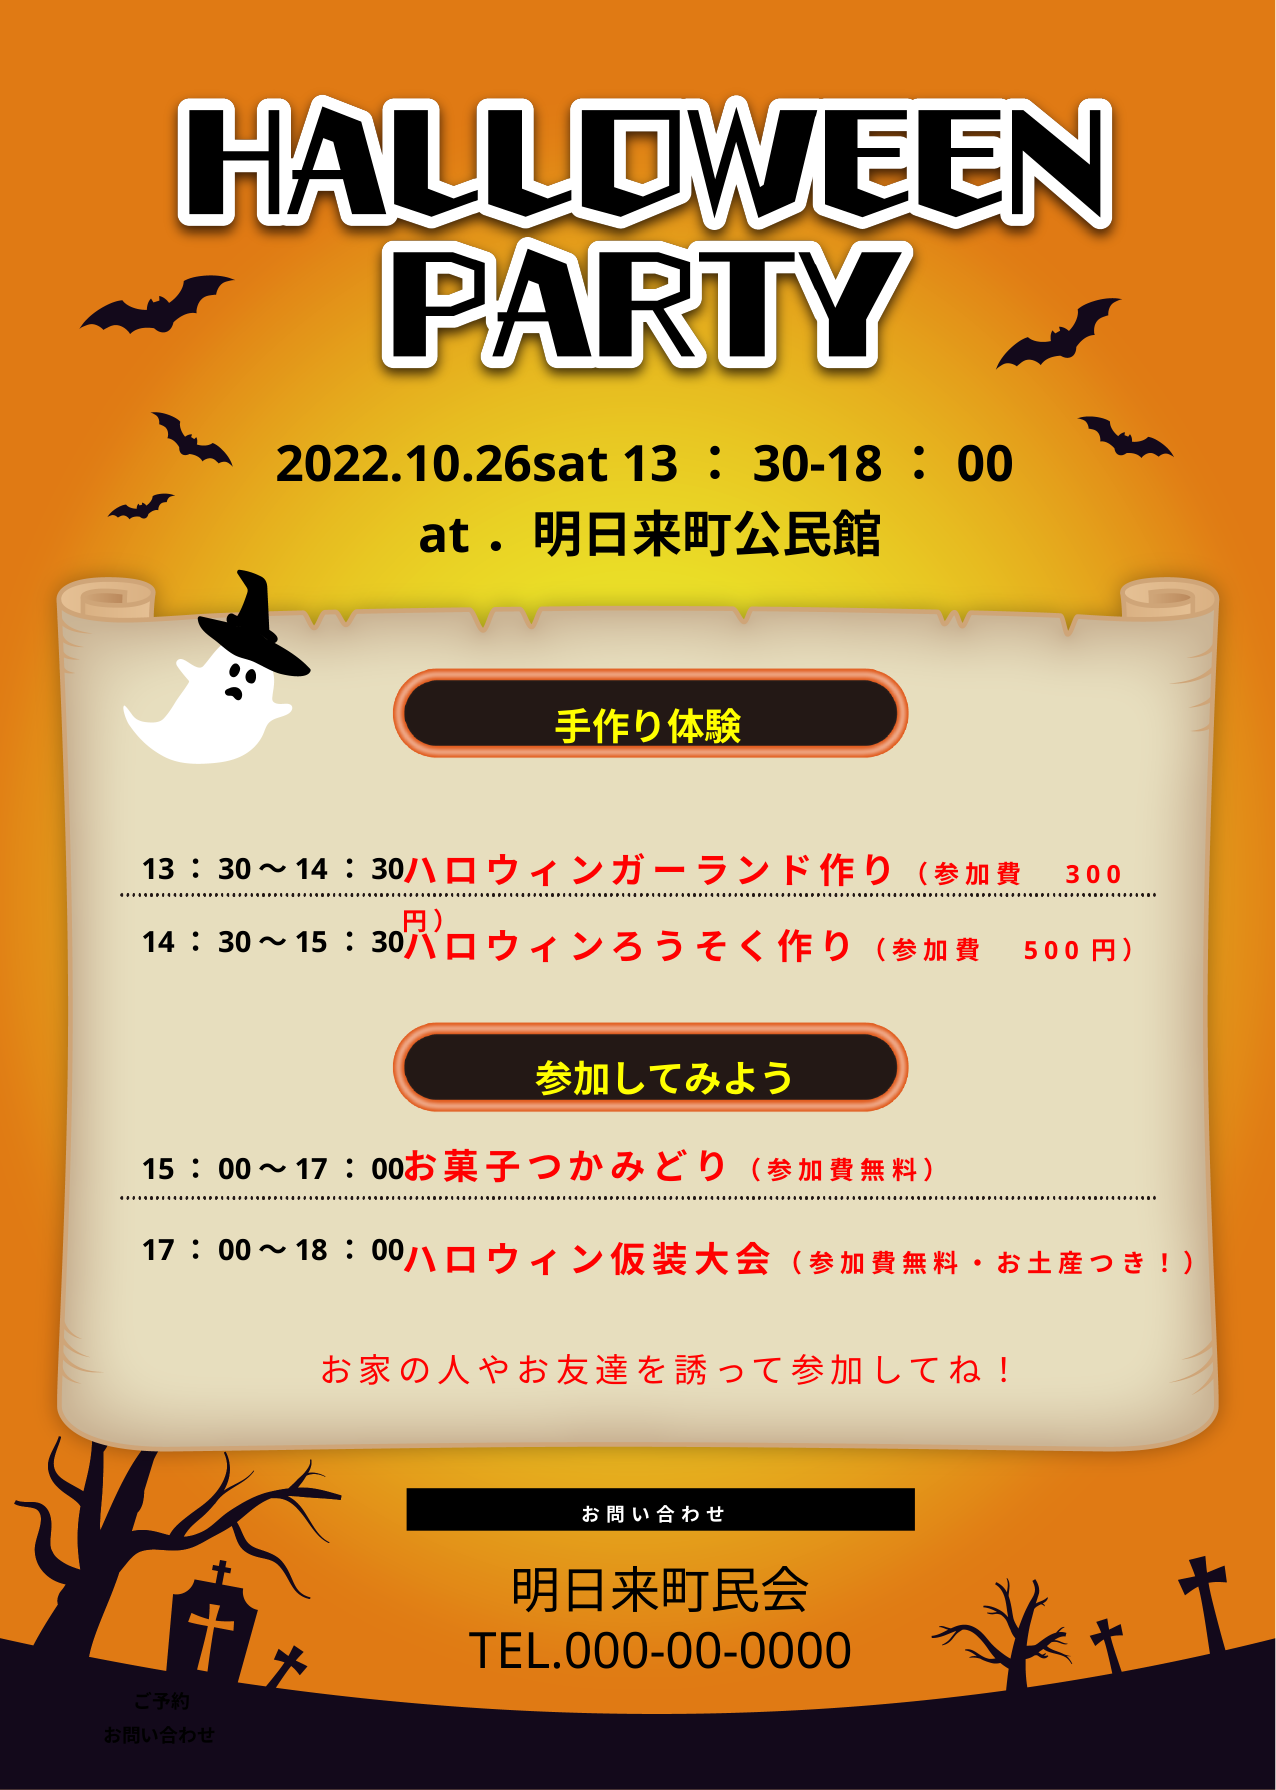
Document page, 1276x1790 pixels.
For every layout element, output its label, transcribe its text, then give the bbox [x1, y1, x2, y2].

text_box ハロウィンろうそく作り（参加費 500円） [402, 900, 1156, 967]
text_box 明日来町民会 TEL.000-00-0000 [228, 1556, 1093, 1679]
text_box 13：30～14：30 [141, 830, 402, 886]
text_box お家の人やお友達を誘って参加してね！ [319, 1327, 1060, 1390]
text_box ハロウィン仮装大会（参加費無料・お土産つき！） [401, 1213, 1251, 1280]
picture [0, 0, 1276, 1790]
text_box お菓子つかみどり（参加費無料） [402, 1120, 990, 1187]
text_box 15：00～17：00 [141, 1130, 402, 1186]
text_box ハロウィンガーランド作り（参加費 300円） [402, 824, 1156, 892]
text_box at．明日来町公民館 [217, 469, 1083, 563]
text_box 2022.10.26sat 13：30-18：00 [212, 409, 1077, 492]
text_box 17：00～18：00 [141, 1210, 415, 1266]
text_box 14：30～15：30 [141, 903, 402, 959]
text_box ご予約 お問い合わせ [55, 1676, 268, 1747]
